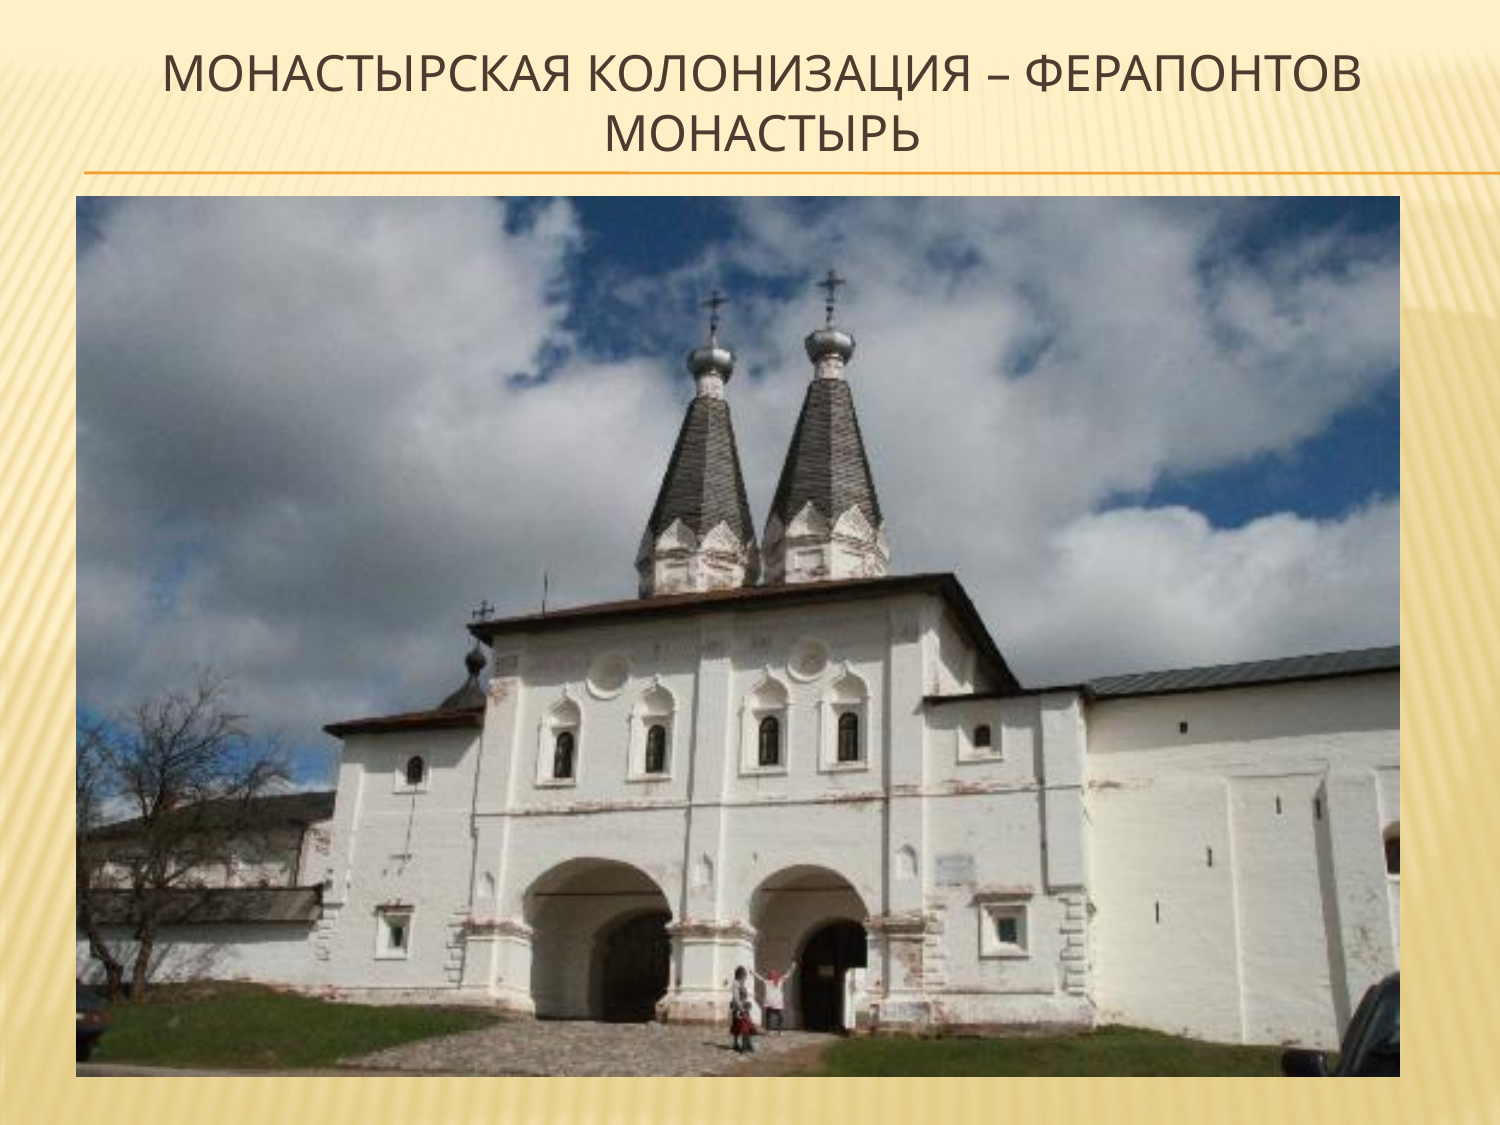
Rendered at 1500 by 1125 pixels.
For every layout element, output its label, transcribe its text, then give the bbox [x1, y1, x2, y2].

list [76, 195, 1400, 1077]
title Монастырская колонизация – Ферапонтов монастырь [50, 30, 1475, 173]
